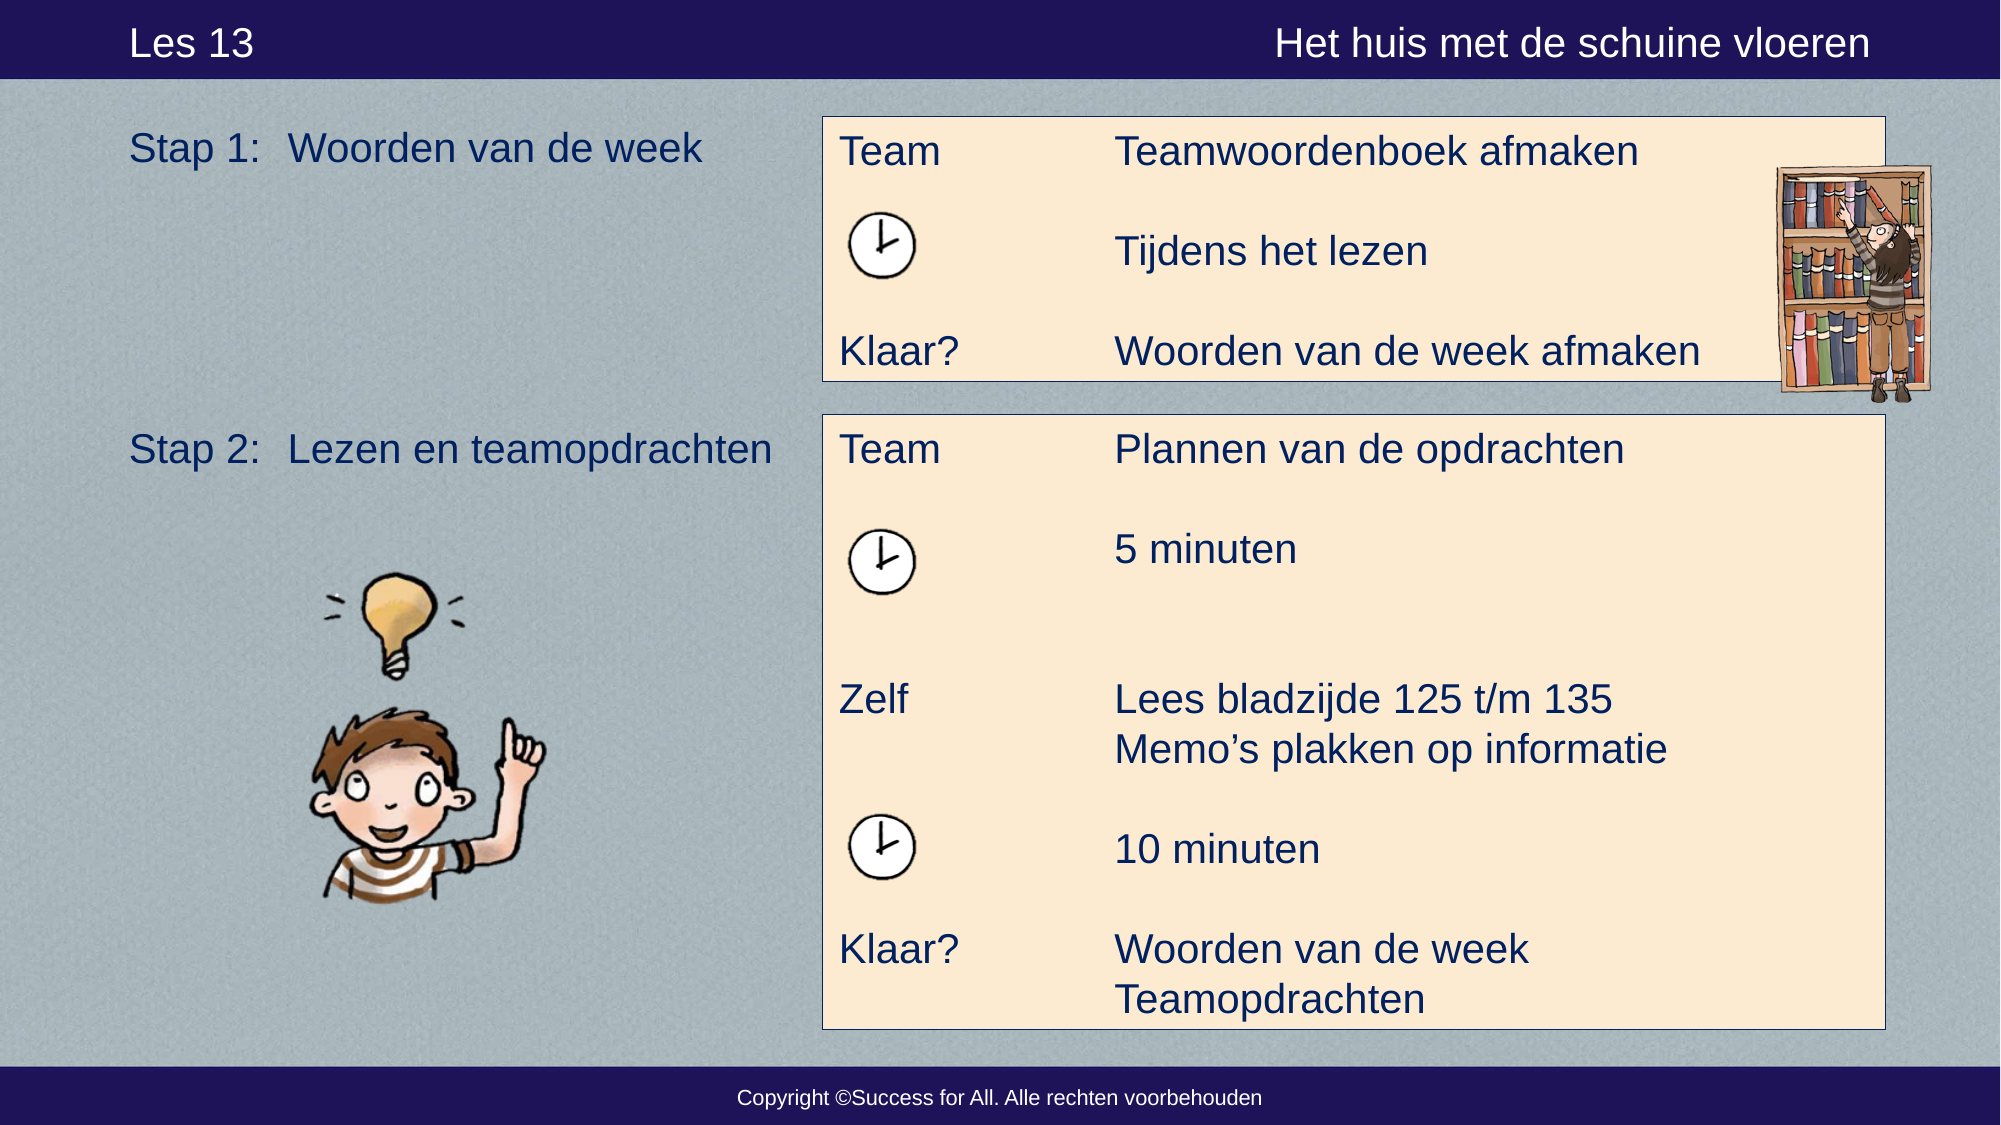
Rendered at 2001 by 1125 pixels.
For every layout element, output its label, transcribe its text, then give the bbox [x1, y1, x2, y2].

text_box Les 13 [114, 8, 354, 73]
picture [0, 0, 2001, 1125]
text_box Stap 1: Woorden van de week Stap 2: Lezen en teamopdrachten [114, 113, 907, 529]
text_box Team Teamwoordenboek afmaken Tijdens het lezen Klaar? Woorden van de week afmaken [822, 116, 1886, 382]
text_box Het huis met de schuine vloeren [999, 8, 1886, 73]
text_box Copyright ©Success for All. Alle rechten voorbehouden [0, 1076, 2000, 1125]
text_box Team Plannen van de opdrachten 5 minuten Zelf Lees bladzijde 125 t/m 135 Memo’s plakken op informatie 10 minuten Klaar? Woorden van de week Teamopdrachten [822, 414, 1886, 1030]
